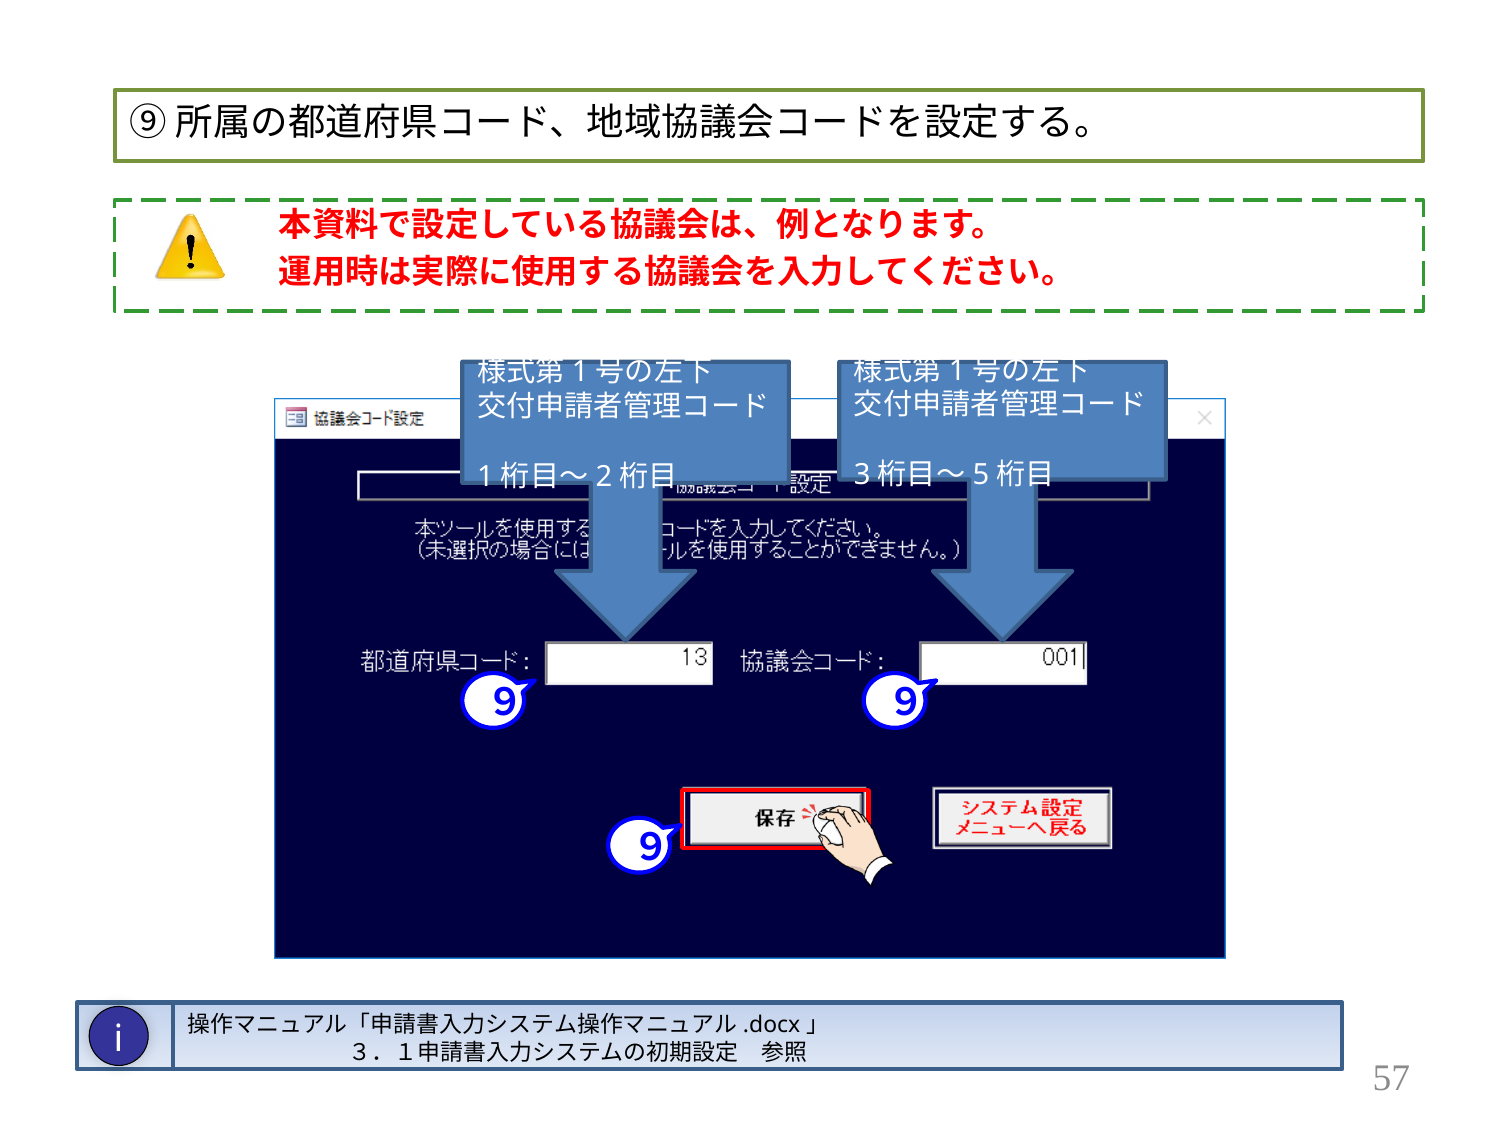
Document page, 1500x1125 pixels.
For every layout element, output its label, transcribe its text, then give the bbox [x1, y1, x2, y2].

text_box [114, 196, 1434, 312]
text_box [76, 1002, 1343, 1070]
text_box ⑨所属の都道府県コード、地域協議会コードを設定する。 [113, 88, 1425, 163]
text_box 様式第1号の左下 交付申請者管理コード 1桁目～2桁目 [460, 359, 791, 396]
text_box 様式第1号の左下 交付申請者管理コード 3桁目～5桁目 [837, 359, 1168, 396]
picture [273, 398, 1226, 959]
slide_number 56 [1074, 1045, 1425, 1106]
